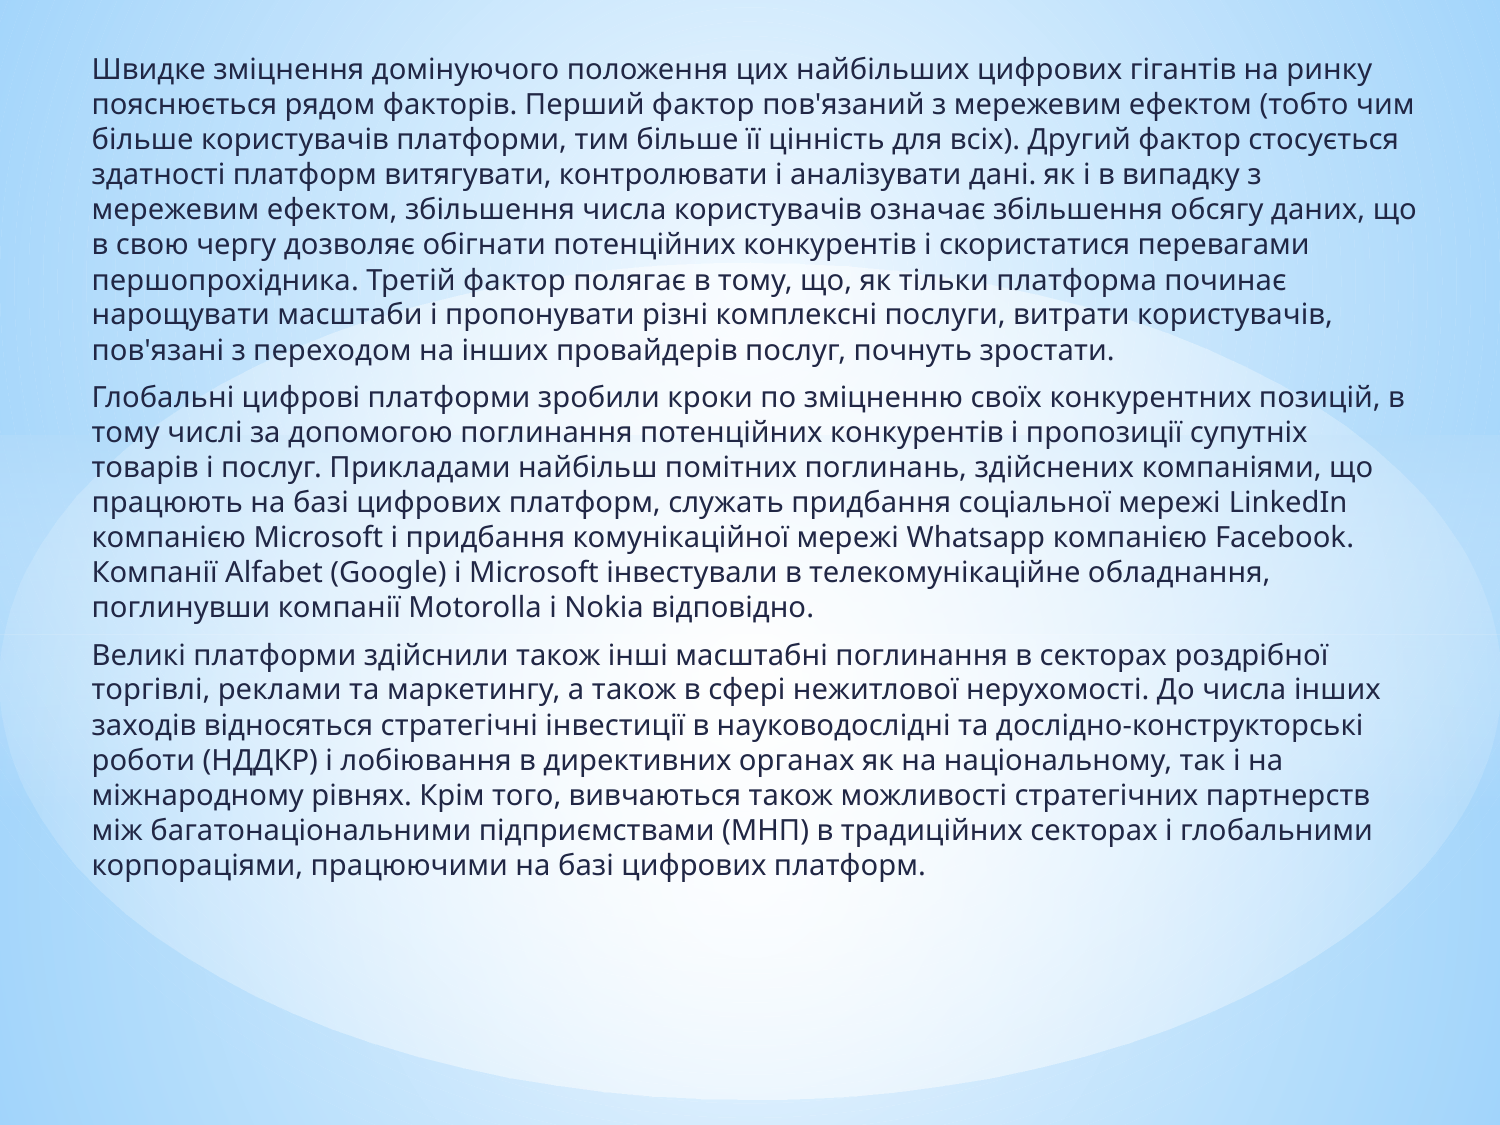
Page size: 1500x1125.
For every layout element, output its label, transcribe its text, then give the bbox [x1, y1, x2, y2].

subtitle Швидке зміцнення домінуючого положення цих найбільших цифрових гігантів на ринку пояснюється рядом факторів. Перший фактор пов'язаний з мережевим ефектом (тобто чим більше користувачів платформи, тим більше її цінність для всіх). Другий фактор стосується здатності платформ витягувати, контролювати і аналізувати дані. як і в випадку з мережевим ефектом, збільшення числа користувачів означає збільшення обсягу даних, що в свою чергу дозволяє обігнати потенційних конкурентів і скористатися перевагами першопрохідника. Третій фактор полягає в тому, що, як тільки платформа починає нарощувати масштаби і пропонувати різні комплексні послуги, витрати користувачів, пов'язані з переходом на інших провайдерів послуг, почнуть зростати. Глобальні цифрові платформи зробили кроки по зміцненню своїх конкурентних позицій, в тому числі за допомогою поглинання потенційних конкурентів і пропозиції супутніх товарів і послуг. Прикладами найбільш помітних поглинань, здійснених компаніями, що працюють на базі цифрових платформ, служать придбання соціальної мережі LinkedIn компанією Мicrosoft і придбання комунікаційної мережі Whatsapp компанією Facebook. Компанії Alfabet (Google) і Мicrosoft інвестували в телекомунікаційне обладнання, поглинувши компанії Моtorolla і Nokia відповідно. Великі платформи здійснили також інші масштабні поглинання в секторах роздрібної торгівлі, реклами та маркетингу, а також в сфері нежитлової нерухомості. До числа інших заходів відносяться стратегічні інвестиції в науководослідні та дослідно-конструкторські роботи (НДДКР) і лобіювання в директивних органах як на національному, так і на міжнародному рівнях. Крім того, вивчаються також можливості стратегічних партнерств між багатонаціональними підприємствами (МНП) в традиційних секторах і глобальними корпораціями, працюючими на базі цифрових платформ. [76, 42, 1436, 1035]
